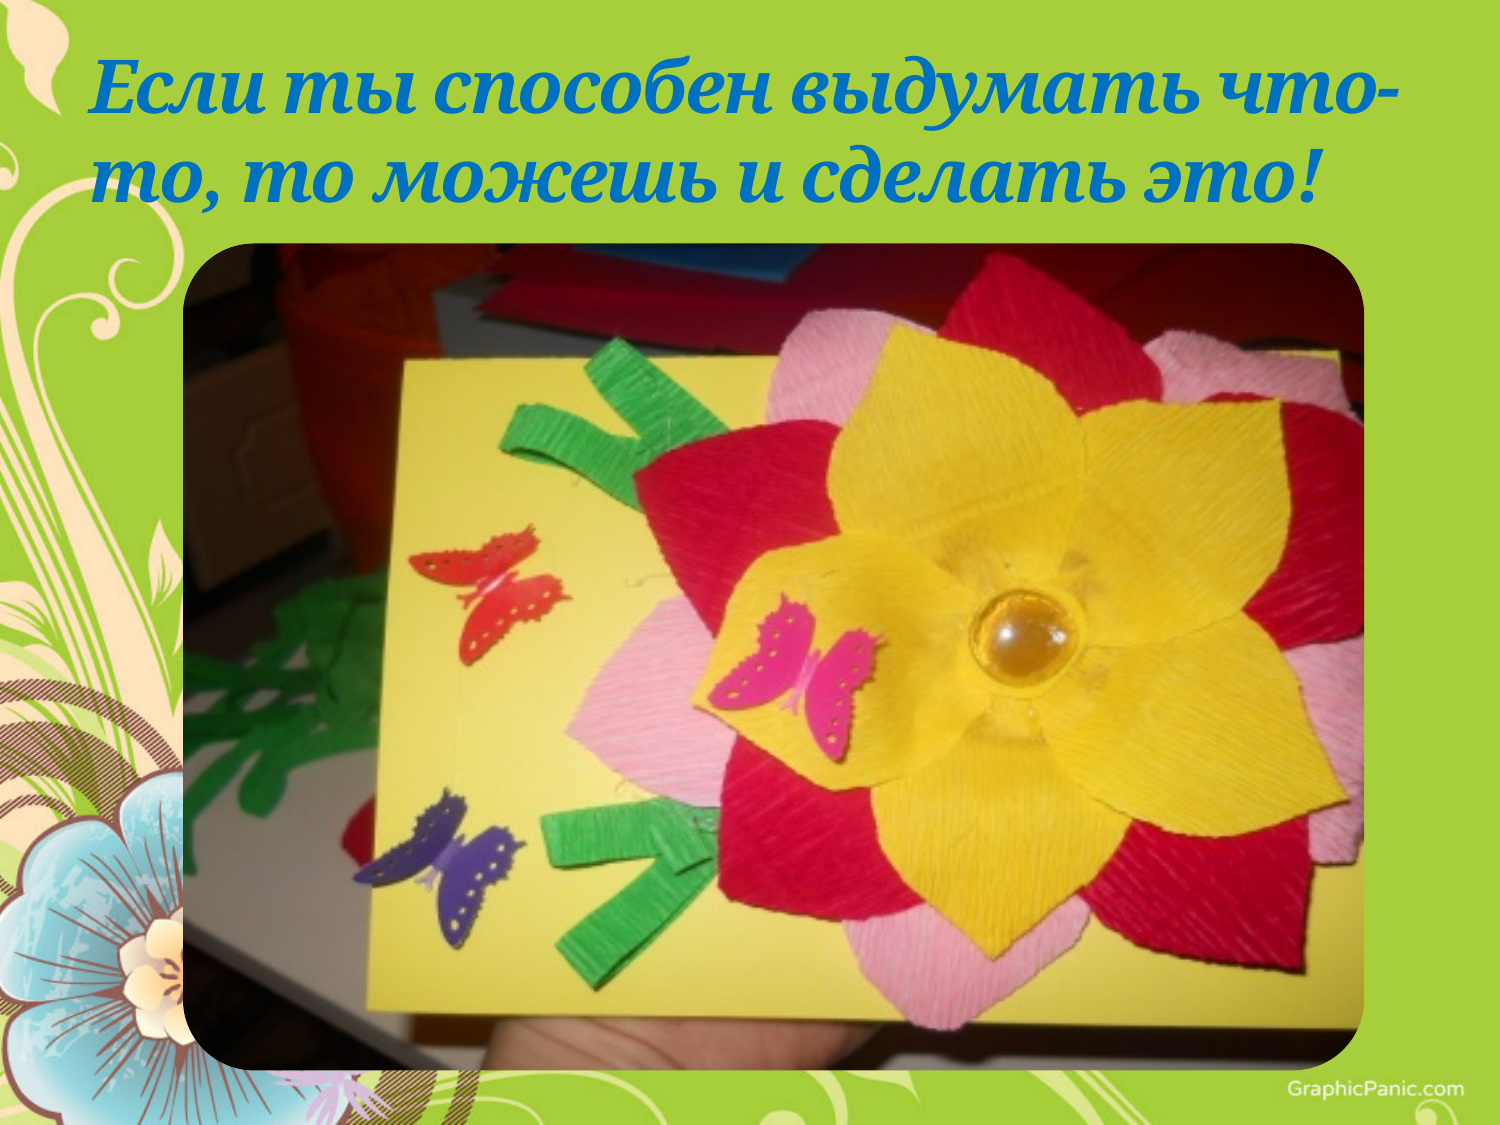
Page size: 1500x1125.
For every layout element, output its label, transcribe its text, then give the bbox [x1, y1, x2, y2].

title Если ты способен выдумать что-то, то можешь и сделать это! [74, 24, 1425, 225]
picture [0, 0, 1500, 1125]
